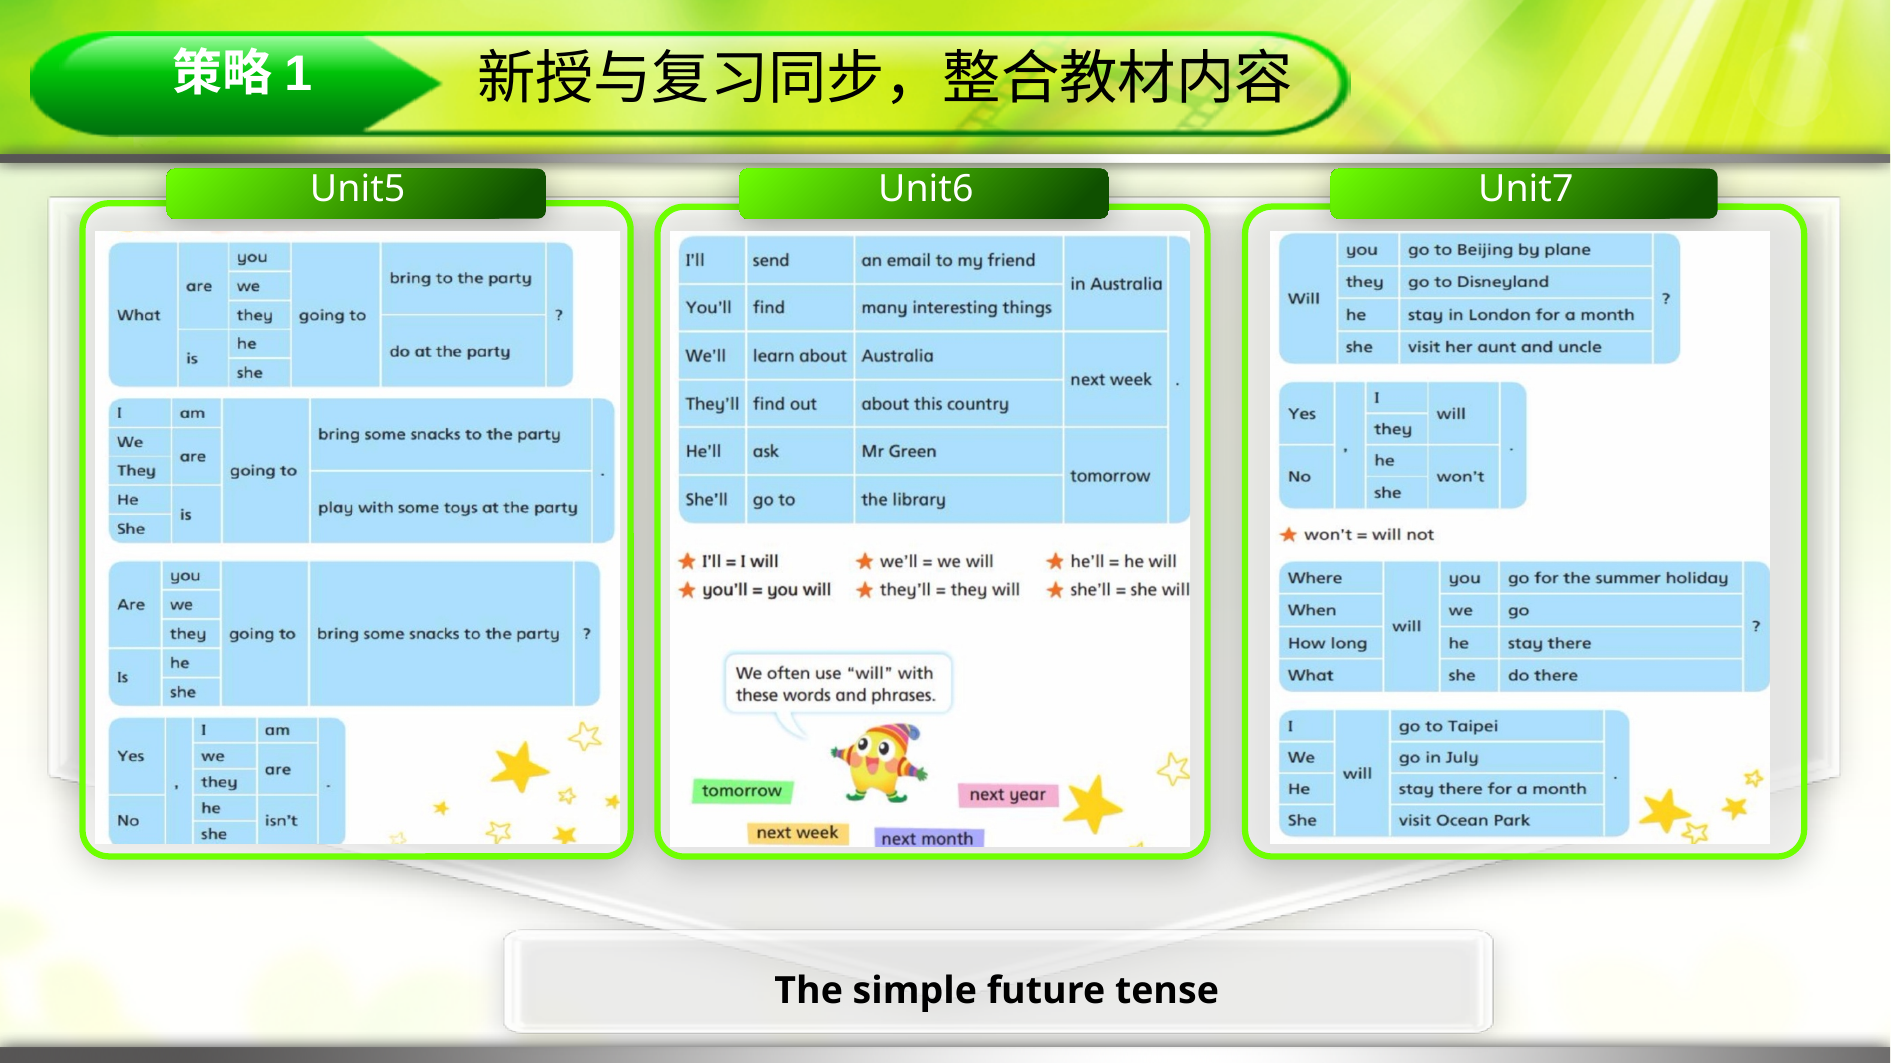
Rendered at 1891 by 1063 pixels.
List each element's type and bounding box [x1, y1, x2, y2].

text_box [1245, 156, 1805, 857]
text_box [457, 909, 1541, 1063]
text_box [82, 156, 631, 857]
picture [0, 0, 1891, 1063]
text_box [157, 33, 1313, 119]
text_box [657, 156, 1208, 857]
